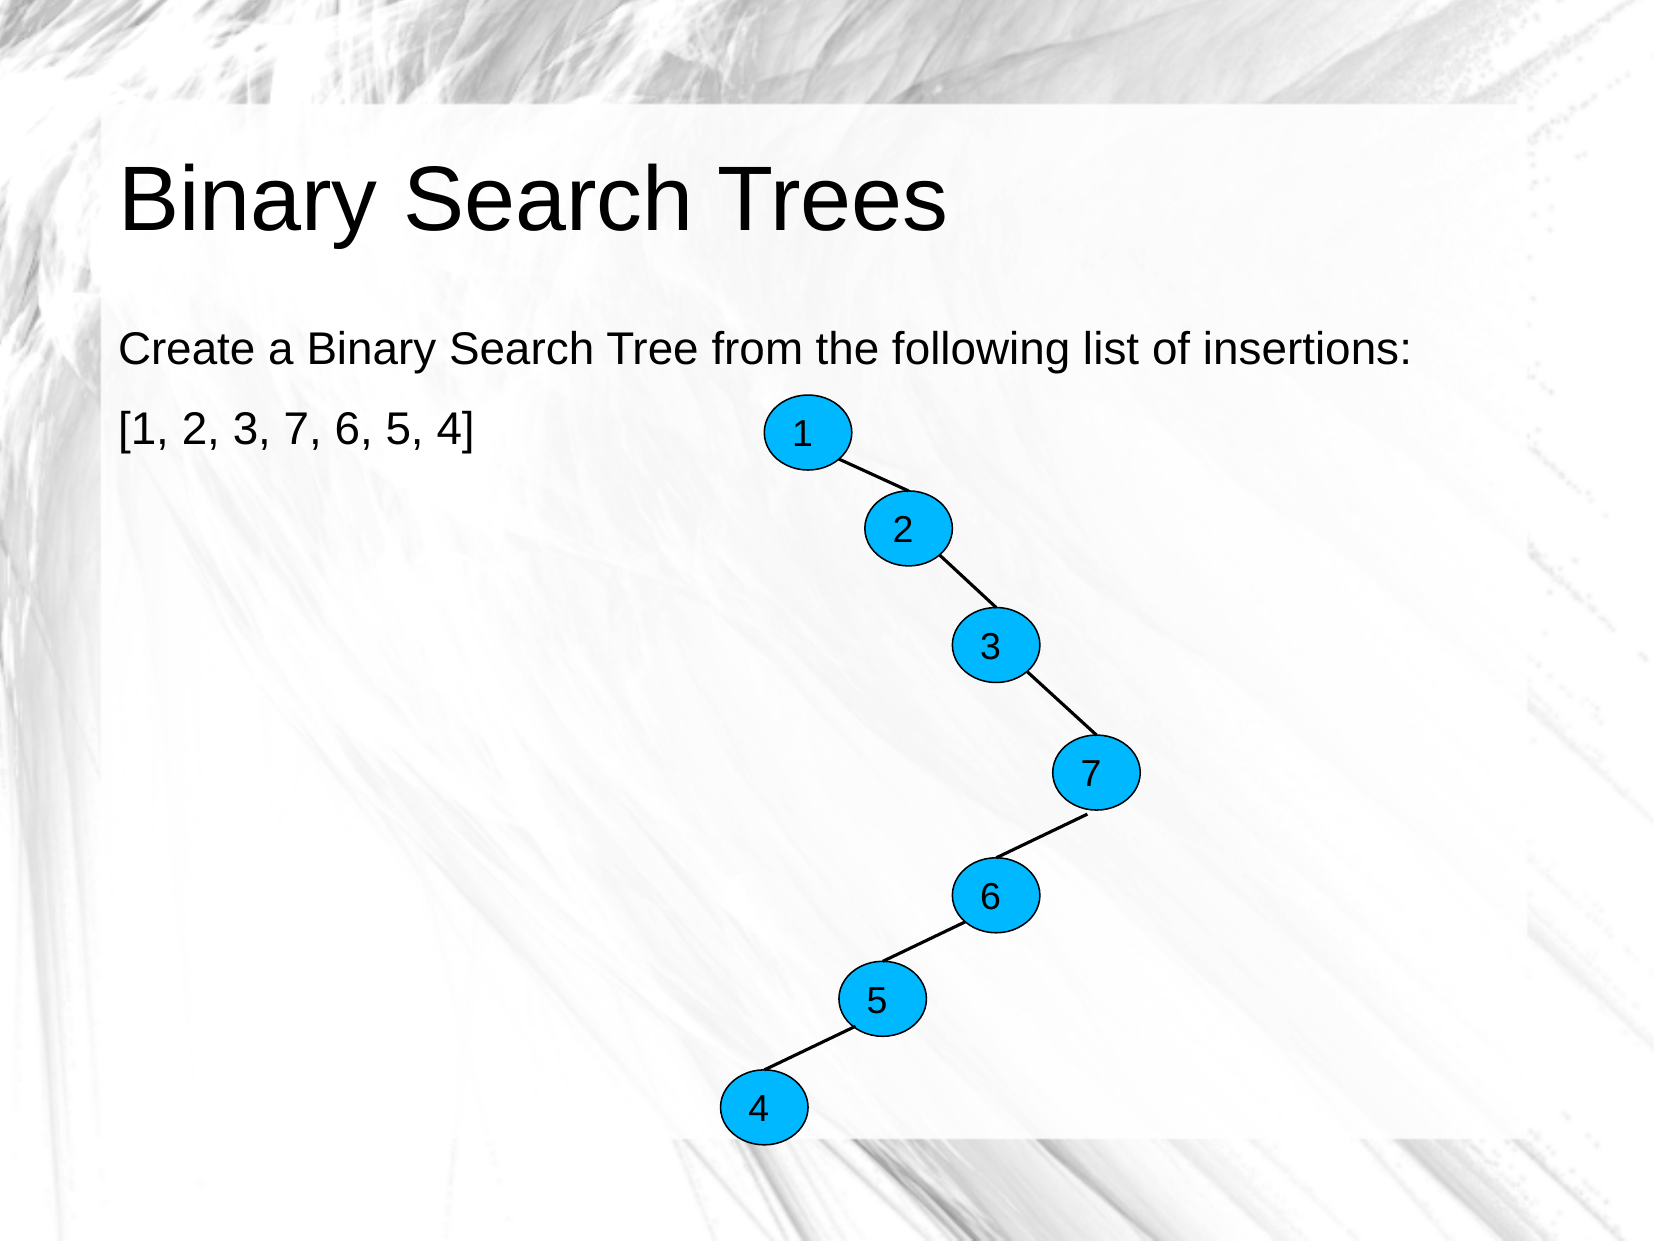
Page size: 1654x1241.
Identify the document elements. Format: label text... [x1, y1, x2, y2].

title Binary Search Trees [118, 93, 1506, 299]
list Create a Binary Search Tree from the following list of insertions: [1, 2, 3, 7, 6, 5, 4] [118, 319, 1571, 1109]
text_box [720, 394, 1141, 1145]
picture [0, 0, 1654, 1241]
